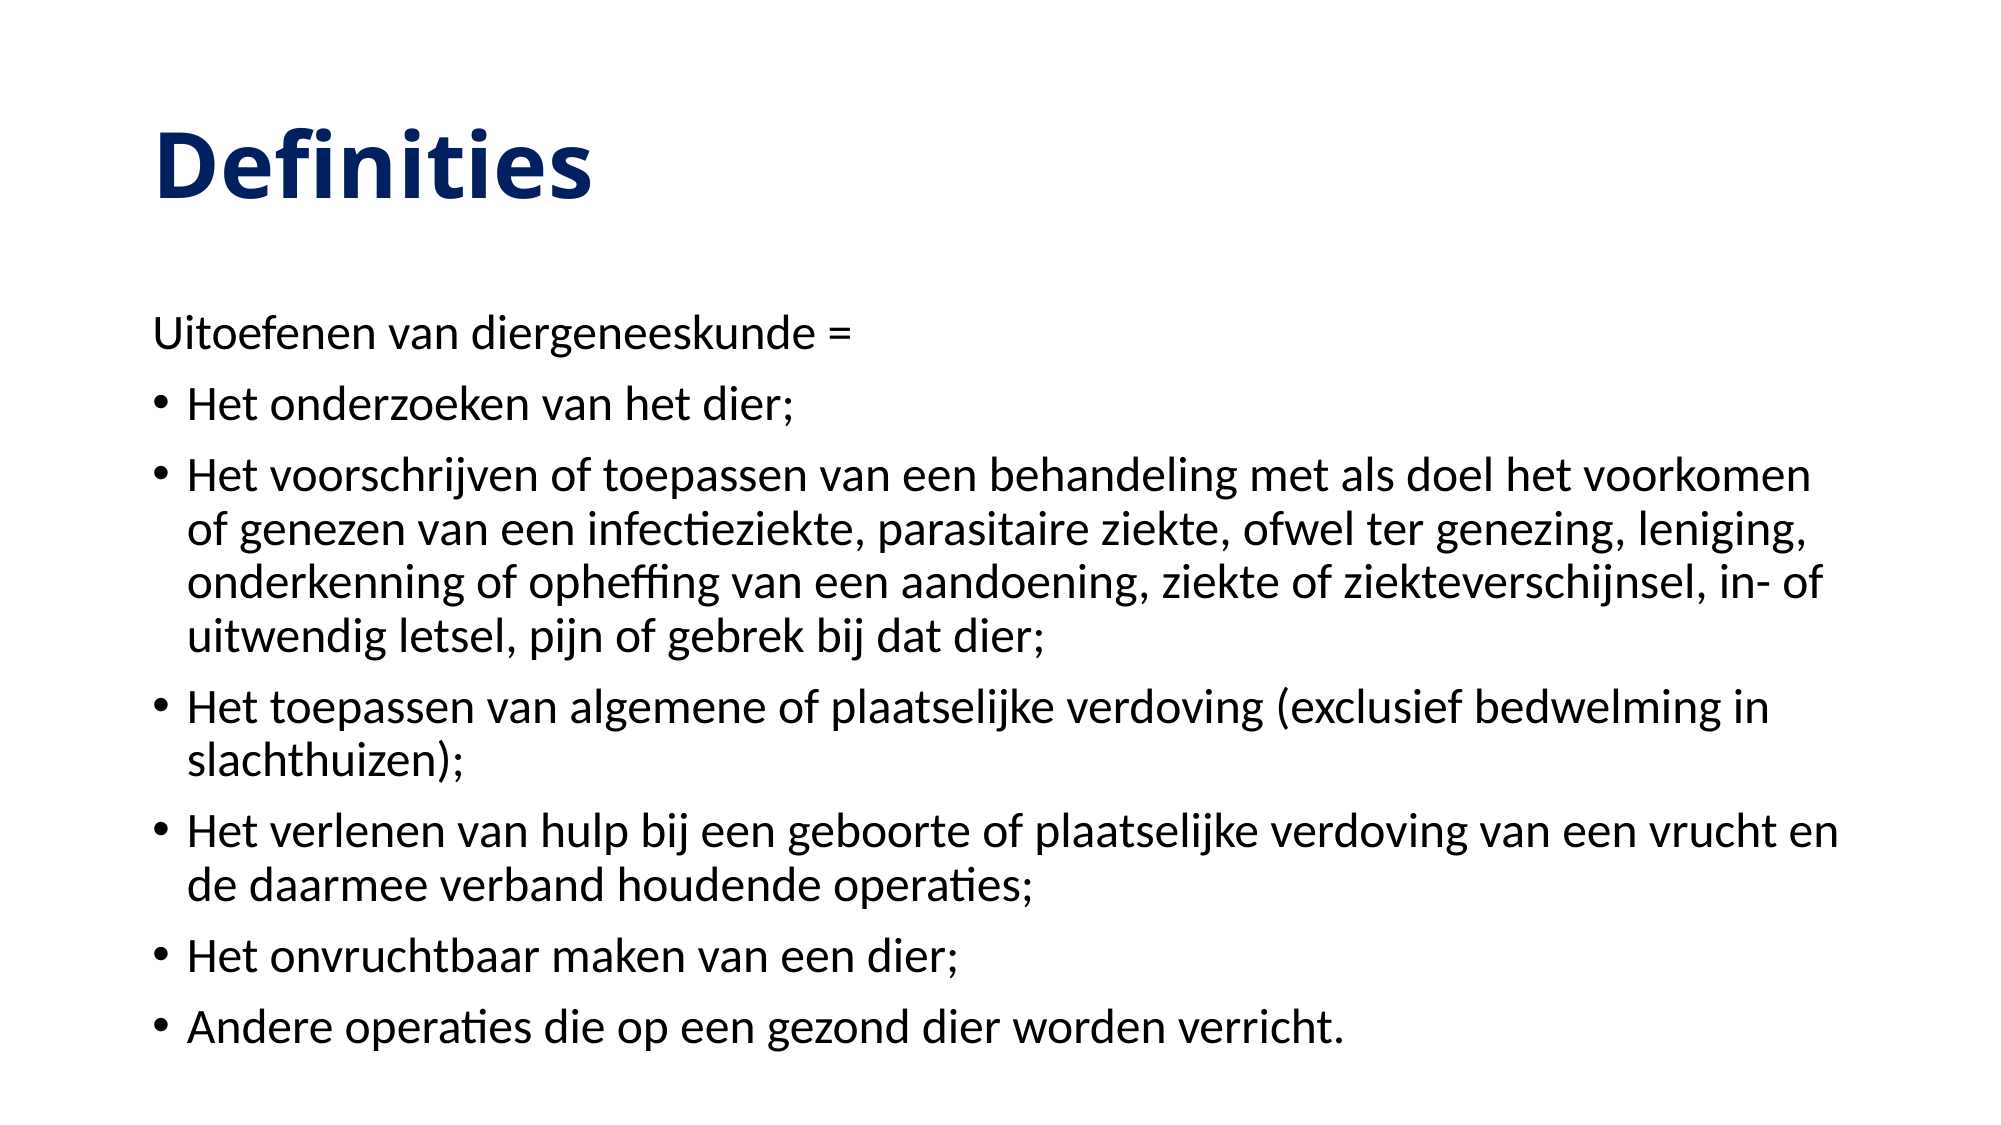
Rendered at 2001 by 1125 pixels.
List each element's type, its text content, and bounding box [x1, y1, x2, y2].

list Uitoefenen van diergeneeskunde = Het onderzoeken van het dier; Het voorschrijven of toepassen van een behandeling met als doel het voorkomen of genezen van een infectieziekte, parasitaire ziekte, ofwel ter genezing, leniging, onderkenning of opheffing van een aandoening, ziekte of ziekteverschijnsel, in- of uitwendig letsel, pijn of gebrek bij dat dier; Het toepassen van algemene of plaatselijke verdoving (exclusief bedwelming in slachthuizen); Het verlenen van hulp bij een geboorte of plaatselijke verdoving van een vrucht en de daarmee verband houdende operaties; Het onvruchtbaar maken van een dier; Andere operaties die op een gezond dier worden verricht. [137, 299, 1863, 1068]
title Definities [137, 59, 1863, 278]
